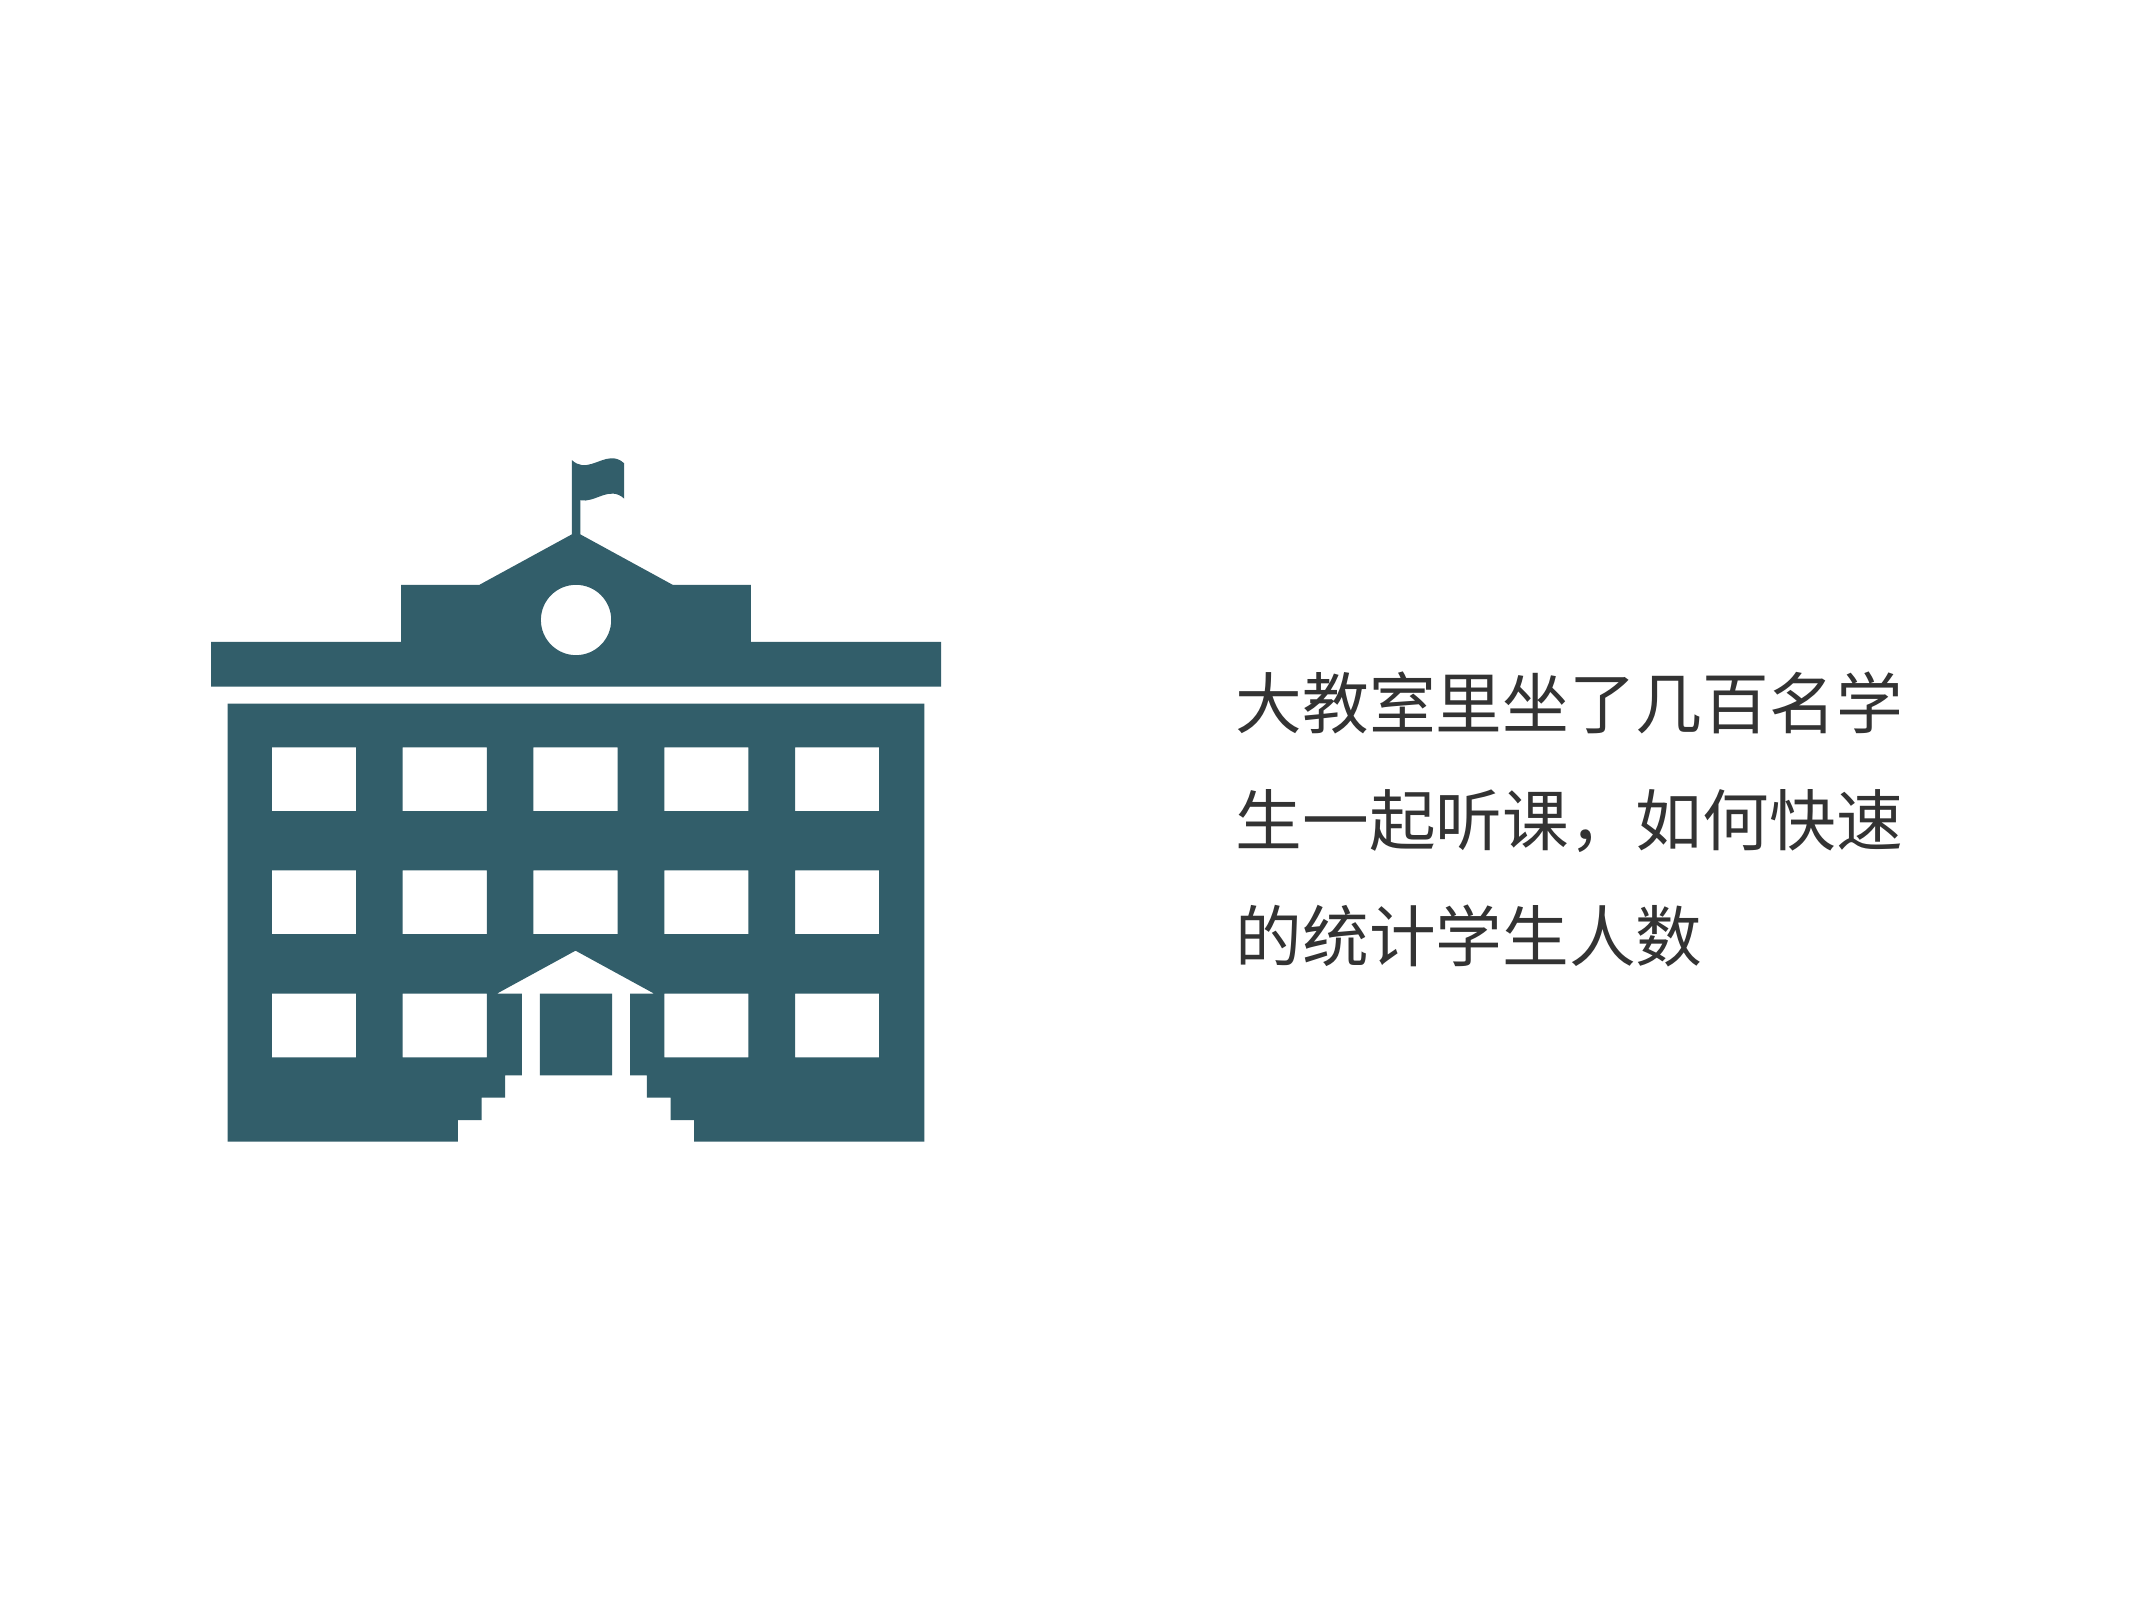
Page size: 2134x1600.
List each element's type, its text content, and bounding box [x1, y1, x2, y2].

text_box [211, 458, 942, 687]
text_box [227, 703, 925, 1142]
text_box 大教室里坐了几百名学生一起听课，如何快速的统计学生人数 [1227, 616, 1923, 984]
